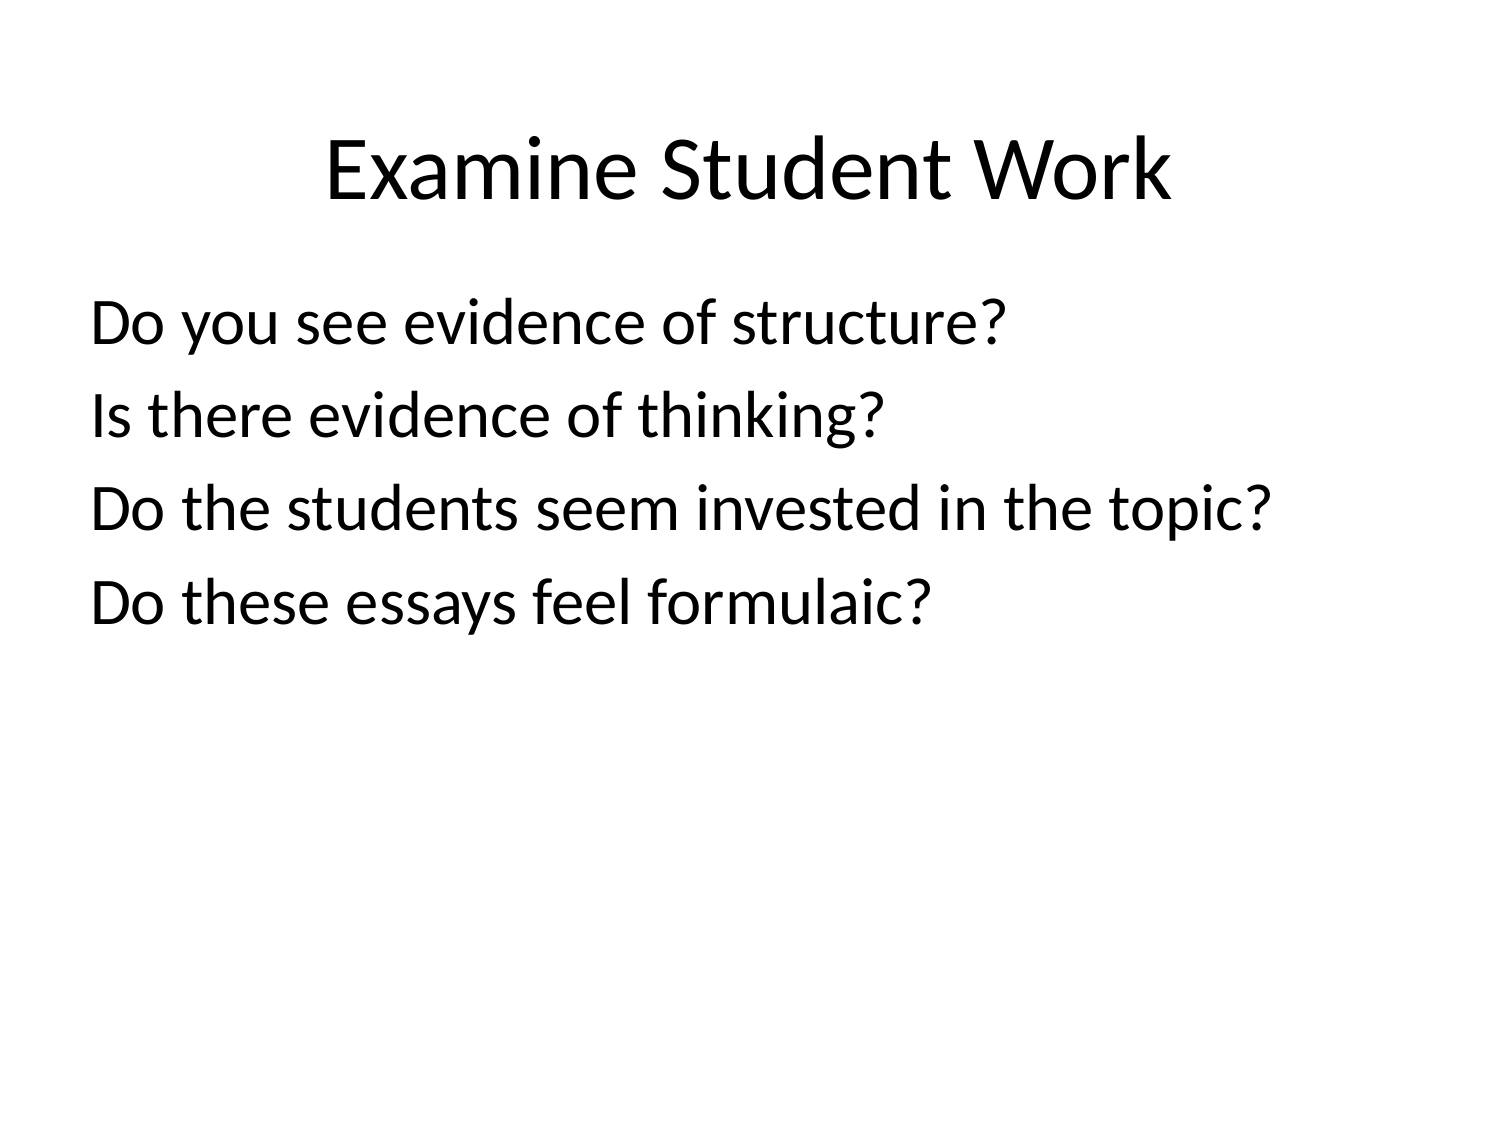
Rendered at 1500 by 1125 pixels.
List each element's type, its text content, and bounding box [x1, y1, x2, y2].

list Do you see evidence of structure? Is there evidence of thinking? Do the students seem invested in the topic? Do these essays feel formulaic? [74, 262, 1426, 1078]
title Examine Student Work [74, 44, 1426, 233]
